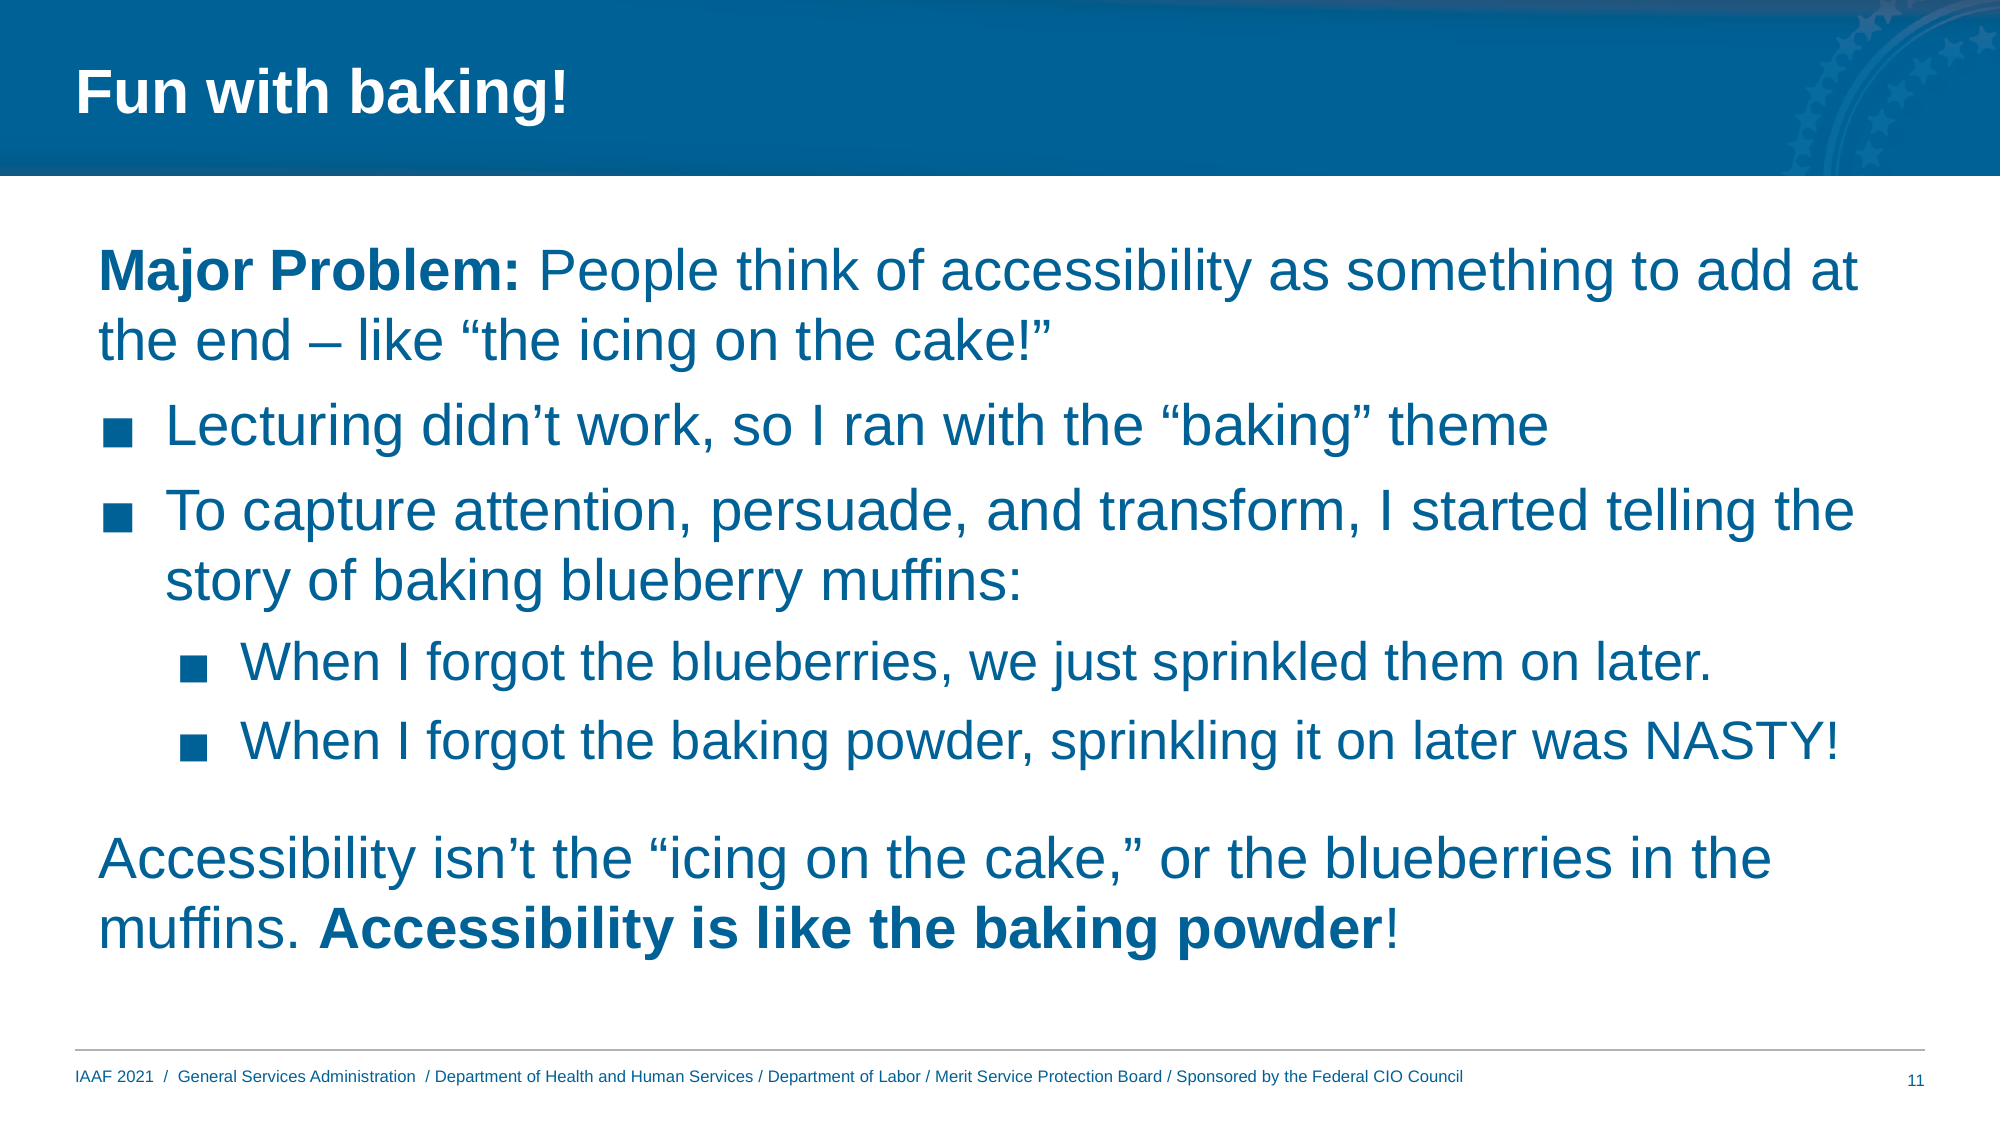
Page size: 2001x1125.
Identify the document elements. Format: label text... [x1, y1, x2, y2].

picture [0, 168, 666, 176]
title Fun with baking! [75, 52, 1800, 128]
list Major Problem: People think of accessibility as something to add at the end – like “the icing on the cake!” Lecturing didn’t work, so I ran with the “baking” theme To capture attention, persuade, and transform, I started telling the story of baking blueberry muffins: When I forgot the blueberries, we just sprinkled them on later. When I forgot the baking powder, sprinkling it on later was NASTY! Accessibility isn’t the “icing on the cake,” or the blueberries in the muffins. Accessibility is like the baking powder! [75, 224, 1925, 1035]
slide_number 11 [1880, 1065, 1925, 1095]
picture [0, 0, 2000, 176]
